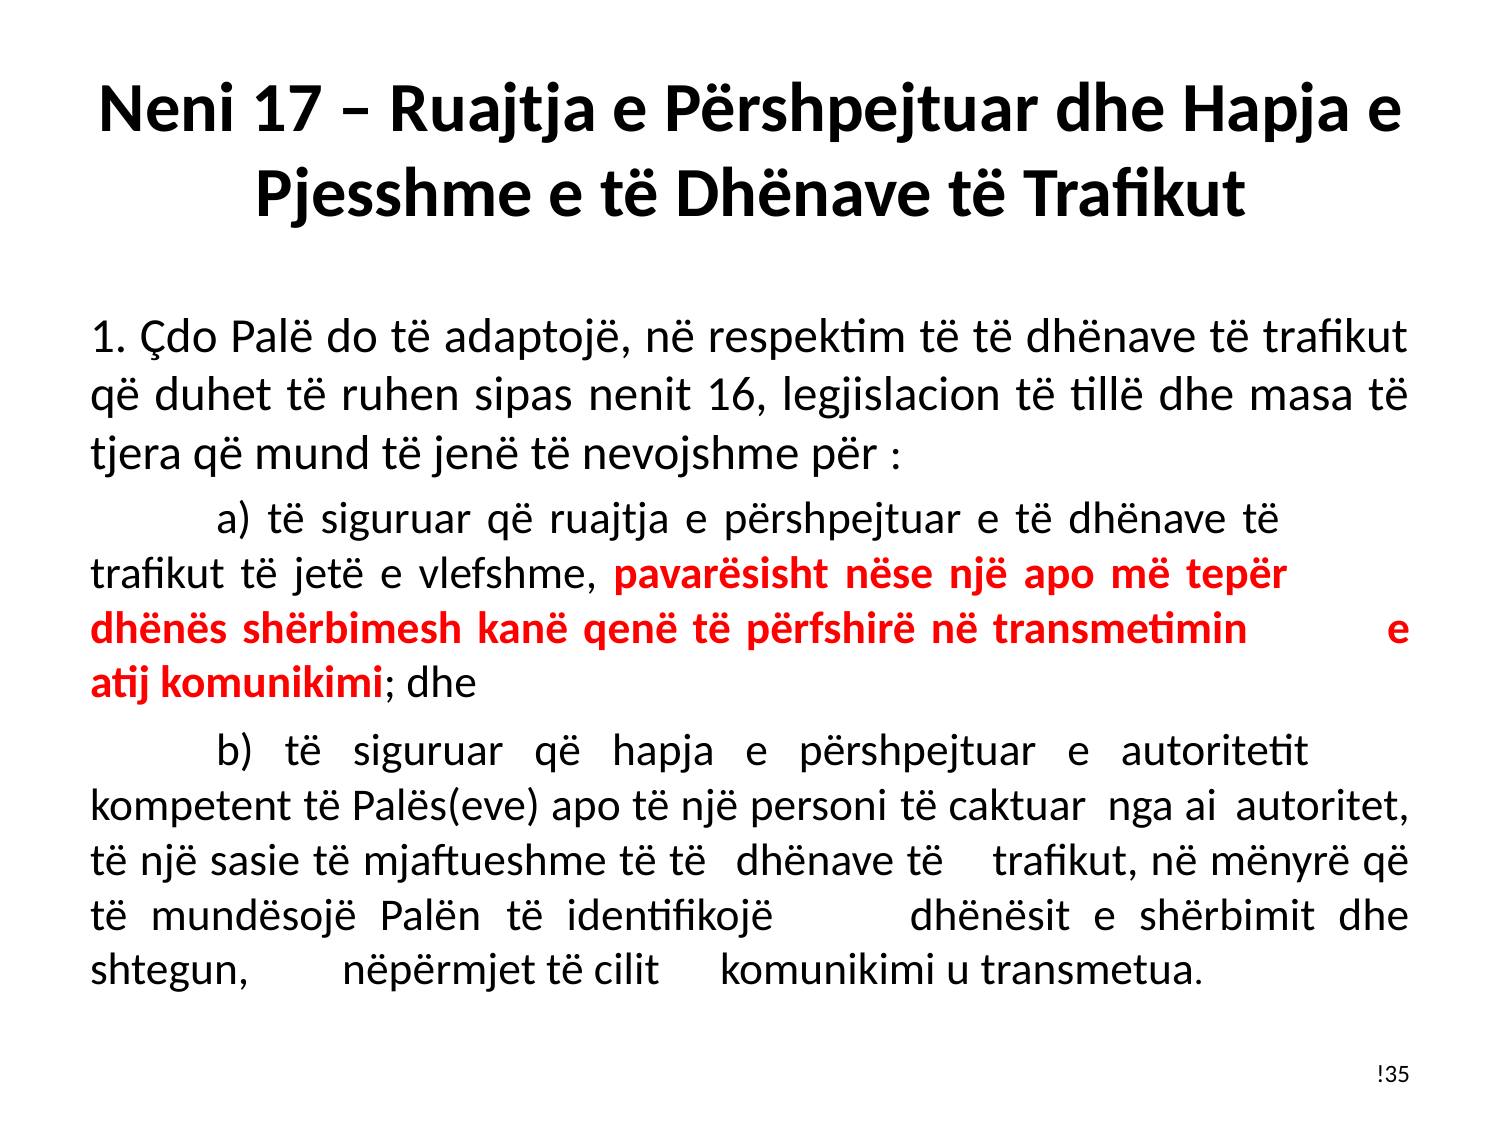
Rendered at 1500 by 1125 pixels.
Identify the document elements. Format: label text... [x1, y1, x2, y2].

slide_number !35 [1074, 1042, 1425, 1103]
title Neni 17 – Ruajtja e Përshpejtuar dhe Hapja e Pjesshme e të Dhënave të Trafikut [76, 51, 1428, 240]
list 1. Çdo Palë do të adaptojë, në respektim të të dhënave të trafikut që duhet të ruhen sipas nenit 16, legjislacion të tillë dhe masa të tjera që mund të jenë të nevojshme për : a) të siguruar që ruajtja e përshpejtuar e të dhënave të trafikut të jetë e vlefshme, pavarësisht nëse një apo më tepër dhënës shërbimesh kanë qenë të përfshirë në transmetimin e atij komunikimi; dhe b) të siguruar që hapja e përshpejtuar e autoritetit kompetent të Palës(eve) apo të një personi të caktuar nga ai autoritet, të një sasie të mjaftueshme të të dhënave të trafikut, në mënyrë që të mundësojë Palën të identifikojë dhënësit e shërbimit dhe shtegun, nëpërmjet të cilit komunikimi u transmetua. [74, 295, 1426, 1053]
